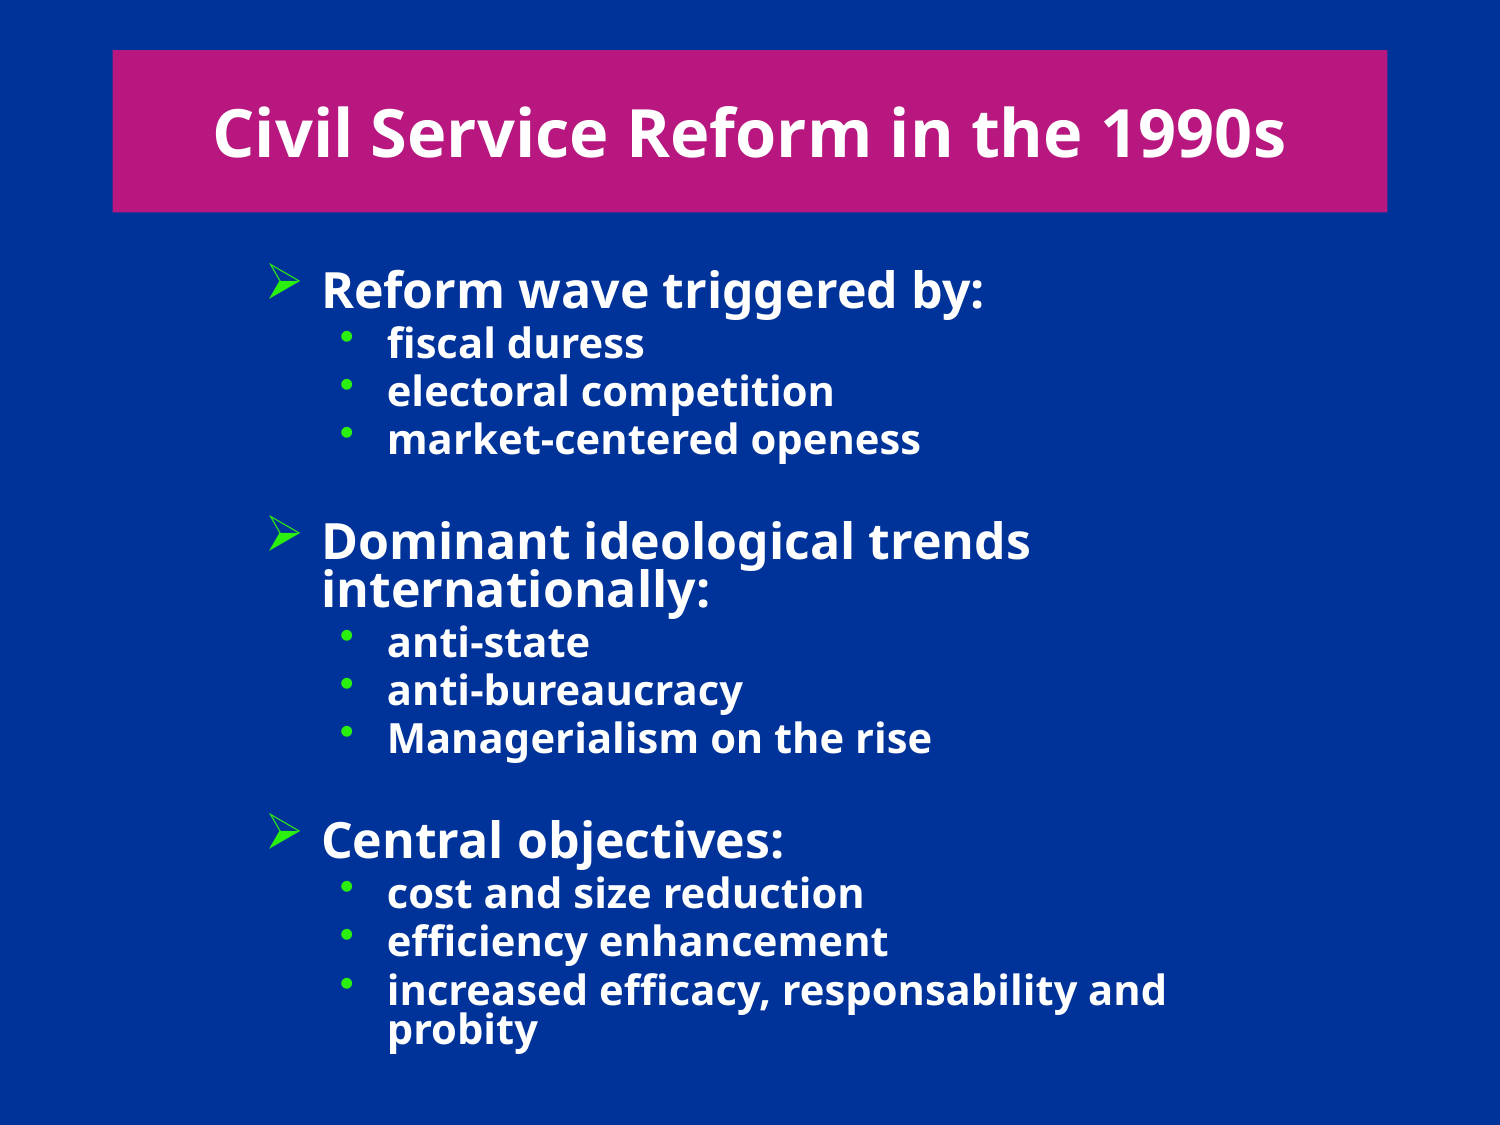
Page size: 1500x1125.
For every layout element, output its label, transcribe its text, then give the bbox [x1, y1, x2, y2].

title Civil Service Reform in the 1990s [112, 49, 1388, 213]
list Reform wave triggered by: fiscal duress electoral competition market-centered openess Dominant ideological trends internationally: anti-state anti-bureaucracy Managerialism on the rise Central objectives: cost and size reduction efficiency enhancement increased efficacy, responsability and probity [249, 262, 1263, 1063]
